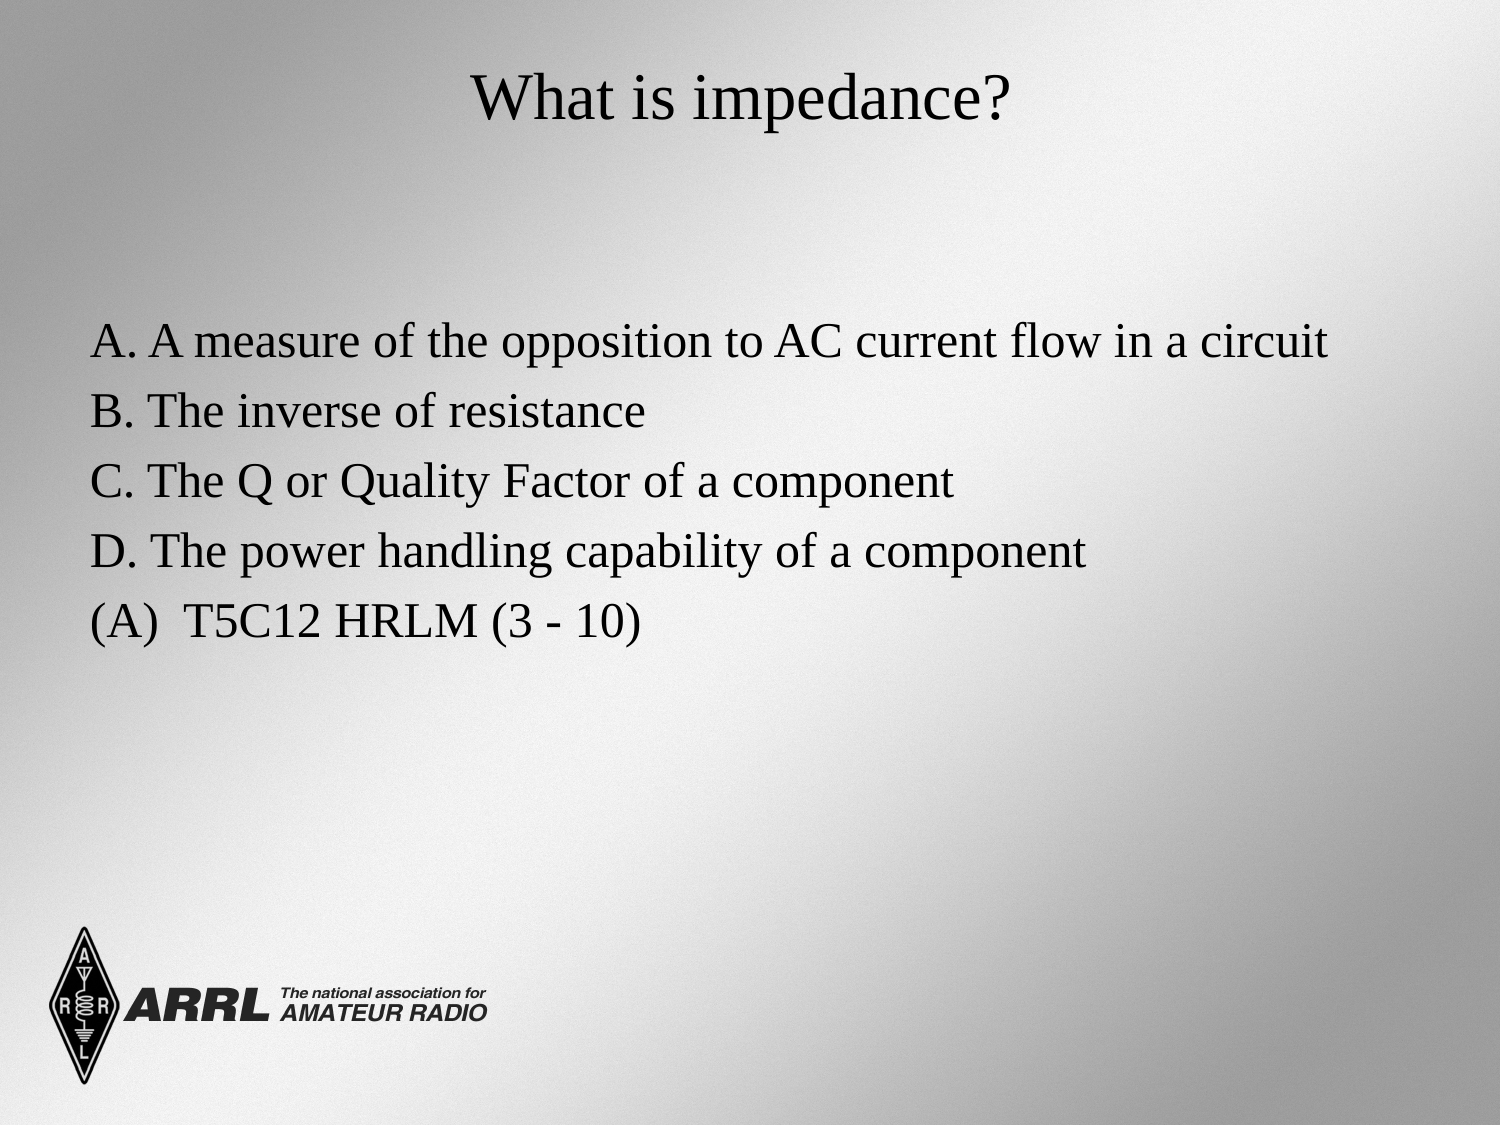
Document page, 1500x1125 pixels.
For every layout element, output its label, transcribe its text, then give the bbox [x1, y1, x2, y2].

picture [0, 0, 1500, 1125]
list A. A measure of the opposition to AC current flow in a circuit B. The inverse of resistance C. The Q or Quality Factor of a component D. The power handling capability of a component (A) T5C12 HRLM (3 - 10) [75, 299, 1425, 1005]
title What is impedance? [75, 45, 1425, 233]
